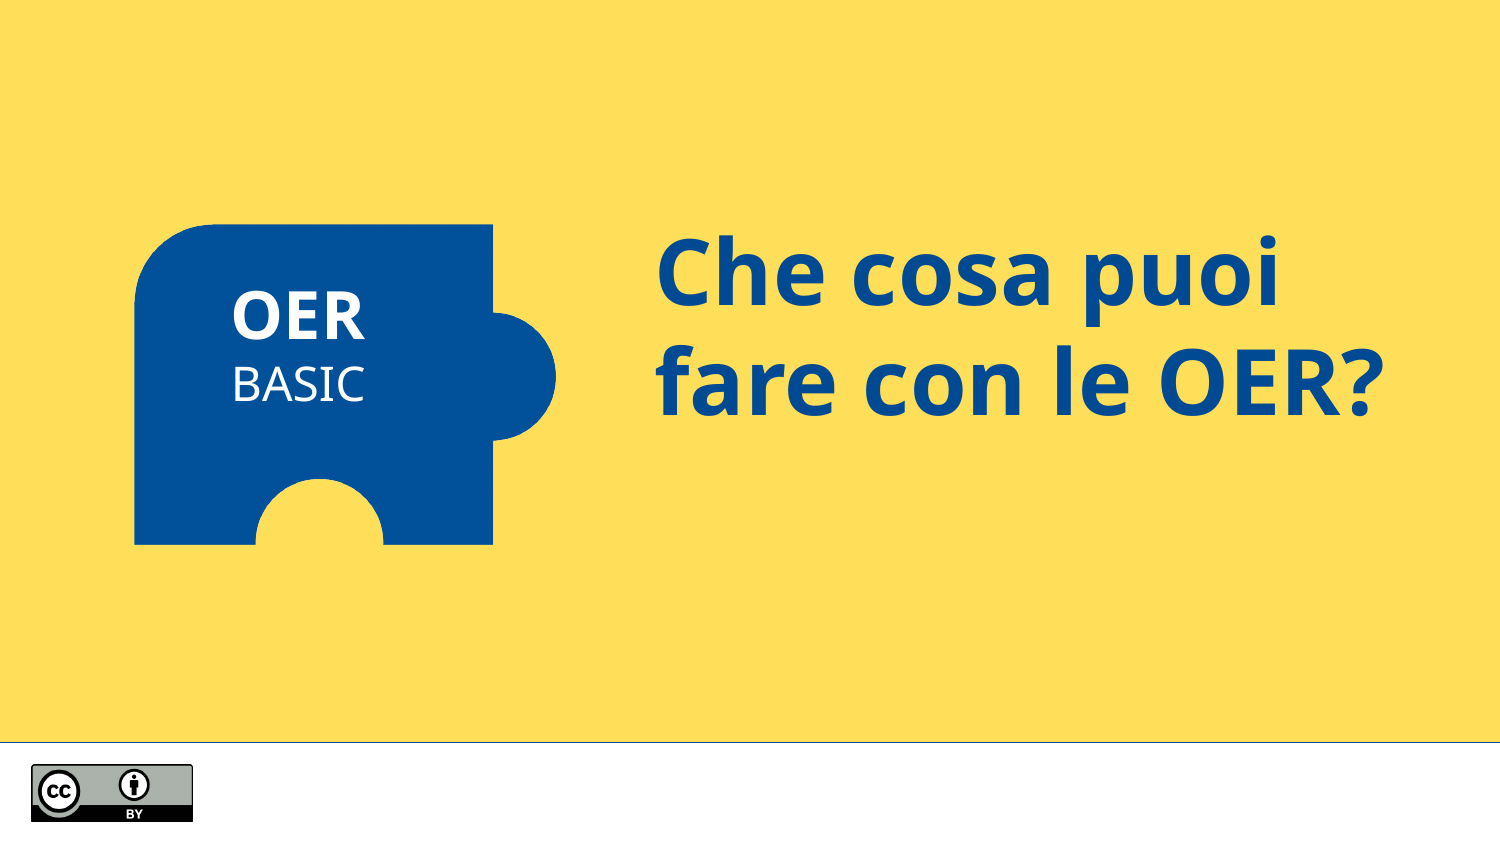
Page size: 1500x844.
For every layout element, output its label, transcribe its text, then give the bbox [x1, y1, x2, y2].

text_box Che cosa puoi fare con le OER? [639, 199, 1427, 449]
picture [133, 224, 556, 545]
text_box OER BASIC [560, 258, 862, 426]
text_box [0, 750, 1500, 844]
picture [31, 764, 193, 822]
